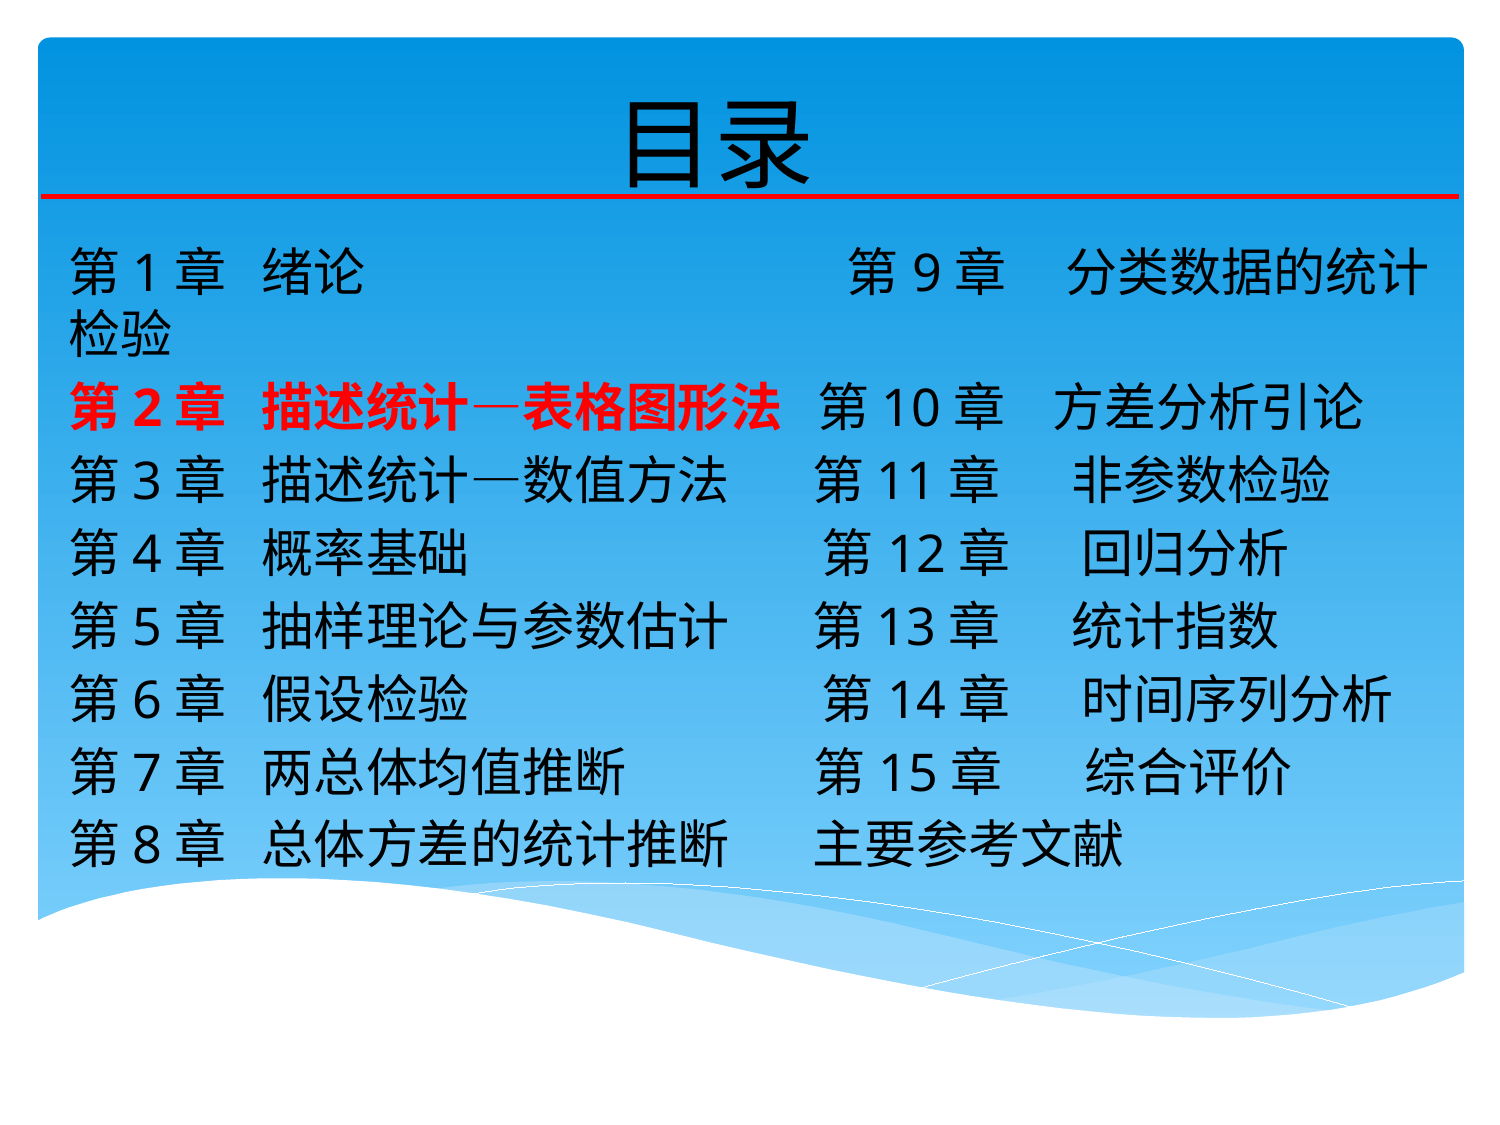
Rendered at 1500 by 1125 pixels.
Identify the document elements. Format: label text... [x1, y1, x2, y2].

subtitle 第1章 绪论 第9章 分类数据的统计检验 第2章 描述统计—表格图形法 第10章 方差分析引论 第3章 描述统计—数值方法 第11章 非参数检验 第4章 概率基础 第12章 回归分析 第5章 抽样理论与参数估计 第13章 统计指数 第6章 假设检验 第14章 时间序列分析 第7章 两总体均值推断 第15章 综合评价 第8章 总体方差的统计推断 主要参考文献 [53, 231, 1471, 1035]
title 目录 [76, 205, 1352, 209]
title 目录 [76, 90, 1352, 194]
